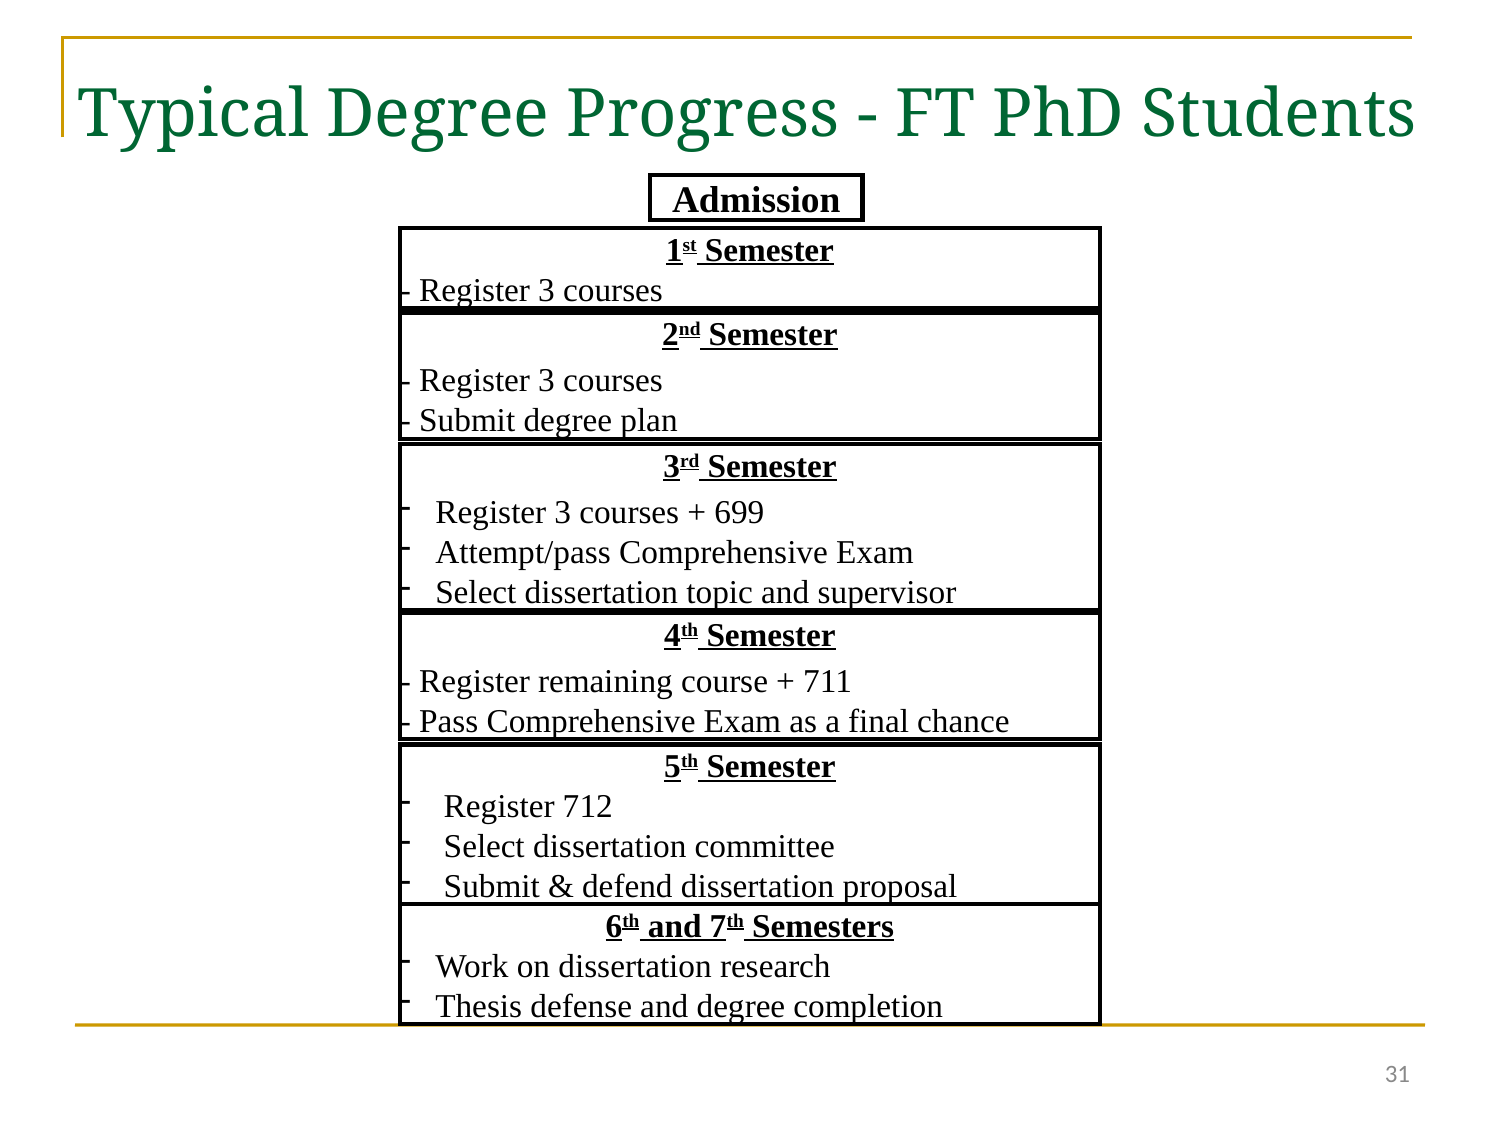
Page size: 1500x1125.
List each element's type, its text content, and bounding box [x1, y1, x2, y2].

text_box 3rd Semester Register 3 courses + 699 Attempt/pass Comprehensive Exam Select dissertation topic and supervisor [399, 444, 1100, 611]
text_box 6th and 7th Semesters Work on dissertation research Thesis defense and degree completion [399, 903, 1100, 1024]
text_box 4th Semester - Register remaining course + 711 - Pass Comprehensive Exam as a final chance [399, 613, 1100, 740]
text_box Admission [649, 174, 863, 221]
text_box 5th Semester Register 712 Select dissertation committee Submit & defend dissertation proposal [399, 744, 1100, 903]
text_box Typical Degree Progress - FT PhD Students [62, 62, 1500, 200]
text_box 1st Semester - Register 3 courses [399, 228, 1100, 309]
text_box 2nd Semester - Register 3 courses - Submit degree plan [399, 312, 1100, 439]
text_box 31 [1074, 1042, 1425, 1103]
